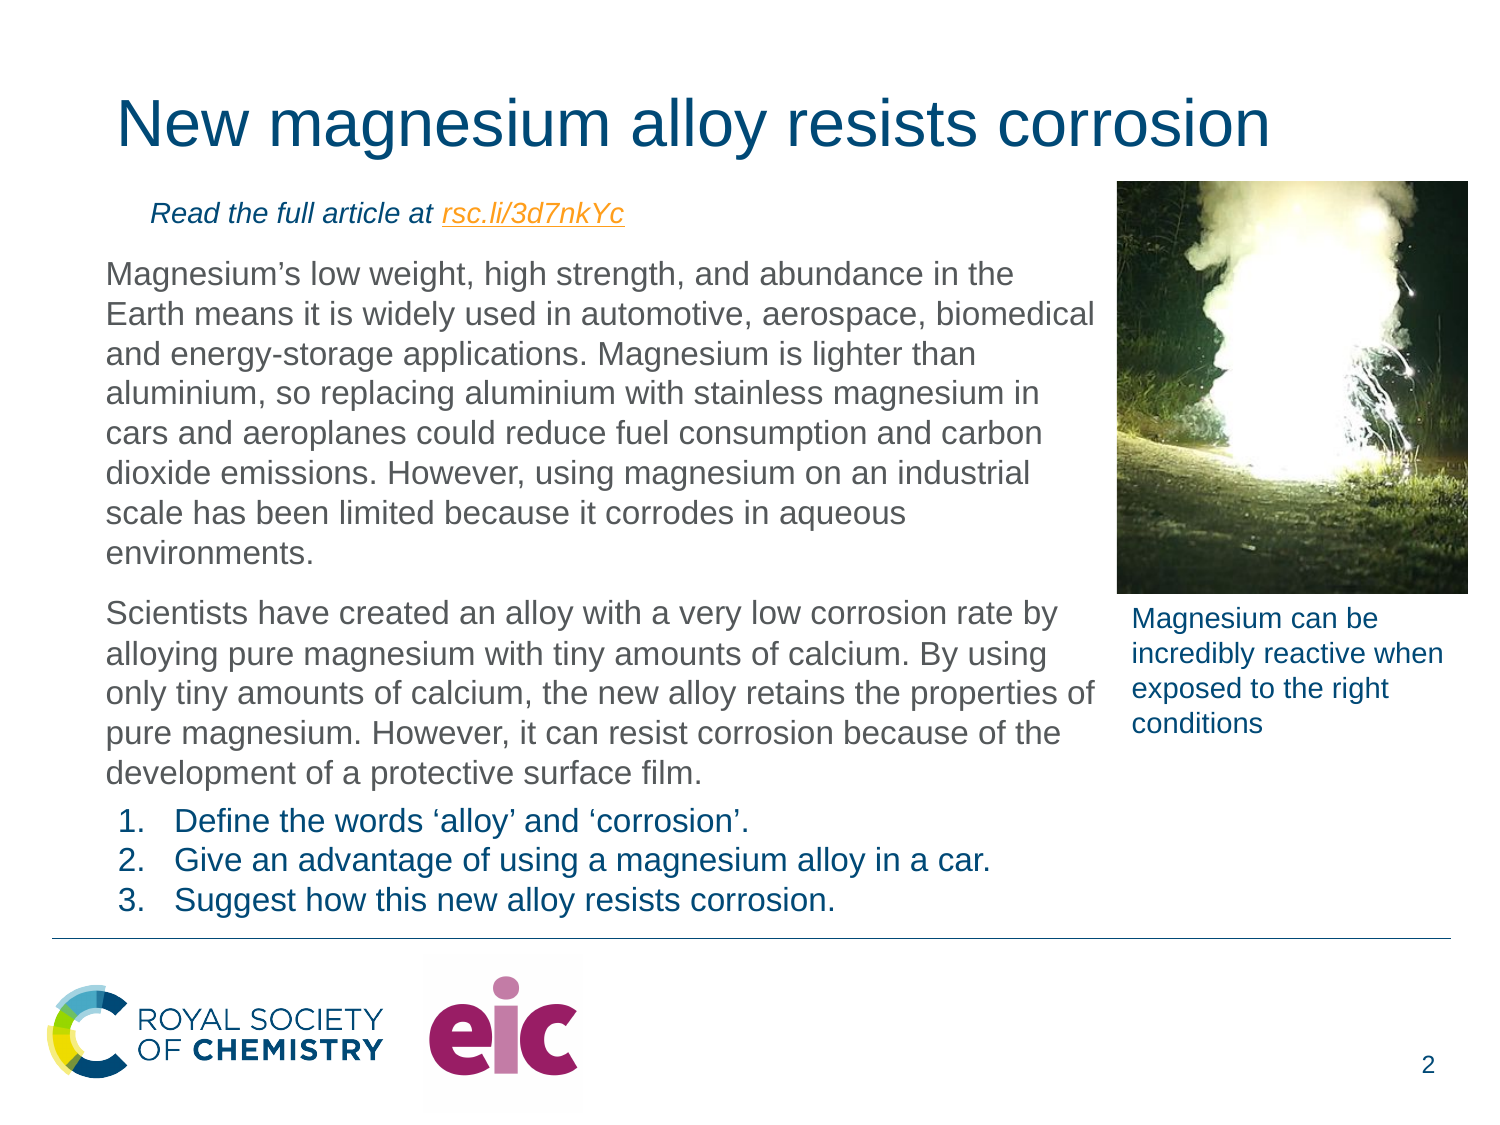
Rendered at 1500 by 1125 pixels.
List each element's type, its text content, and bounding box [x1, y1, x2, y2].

text_box Magnesium can be incredibly reactive when exposed to the right conditions [1116, 594, 1468, 748]
picture [0, 938, 583, 1125]
text_box Define the words ‘alloy’ and ‘corrosion’. Give an advantage of using a magnesium alloy in a car. Suggest how this new alloy resists corrosion. [103, 791, 1476, 926]
list Magnesium’s low weight, high strength, and abundance in the Earth means it is widely used in automotive, aerospace, biomedical and energy-storage applications. Magnesium is lighter than aluminium, so replacing aluminium with stainless magnesium in cars and aeroplanes could reduce fuel consumption and carbon dioxide emissions. However, using magnesium on an industrial scale has been limited because it corrodes in aqueous environments. Scientists have created an alloy with a very low corrosion rate by alloying pure magnesium with tiny amounts of calcium. By using only tiny amounts of calcium, the new alloy retains the properties of pure magnesium. However, it can resist corrosion because of the development of a protective surface film. [90, 244, 1114, 844]
picture [1116, 181, 1469, 594]
slide_number 2 [1113, 1033, 1451, 1094]
title New magnesium alloy resists corrosion [101, 15, 1396, 234]
